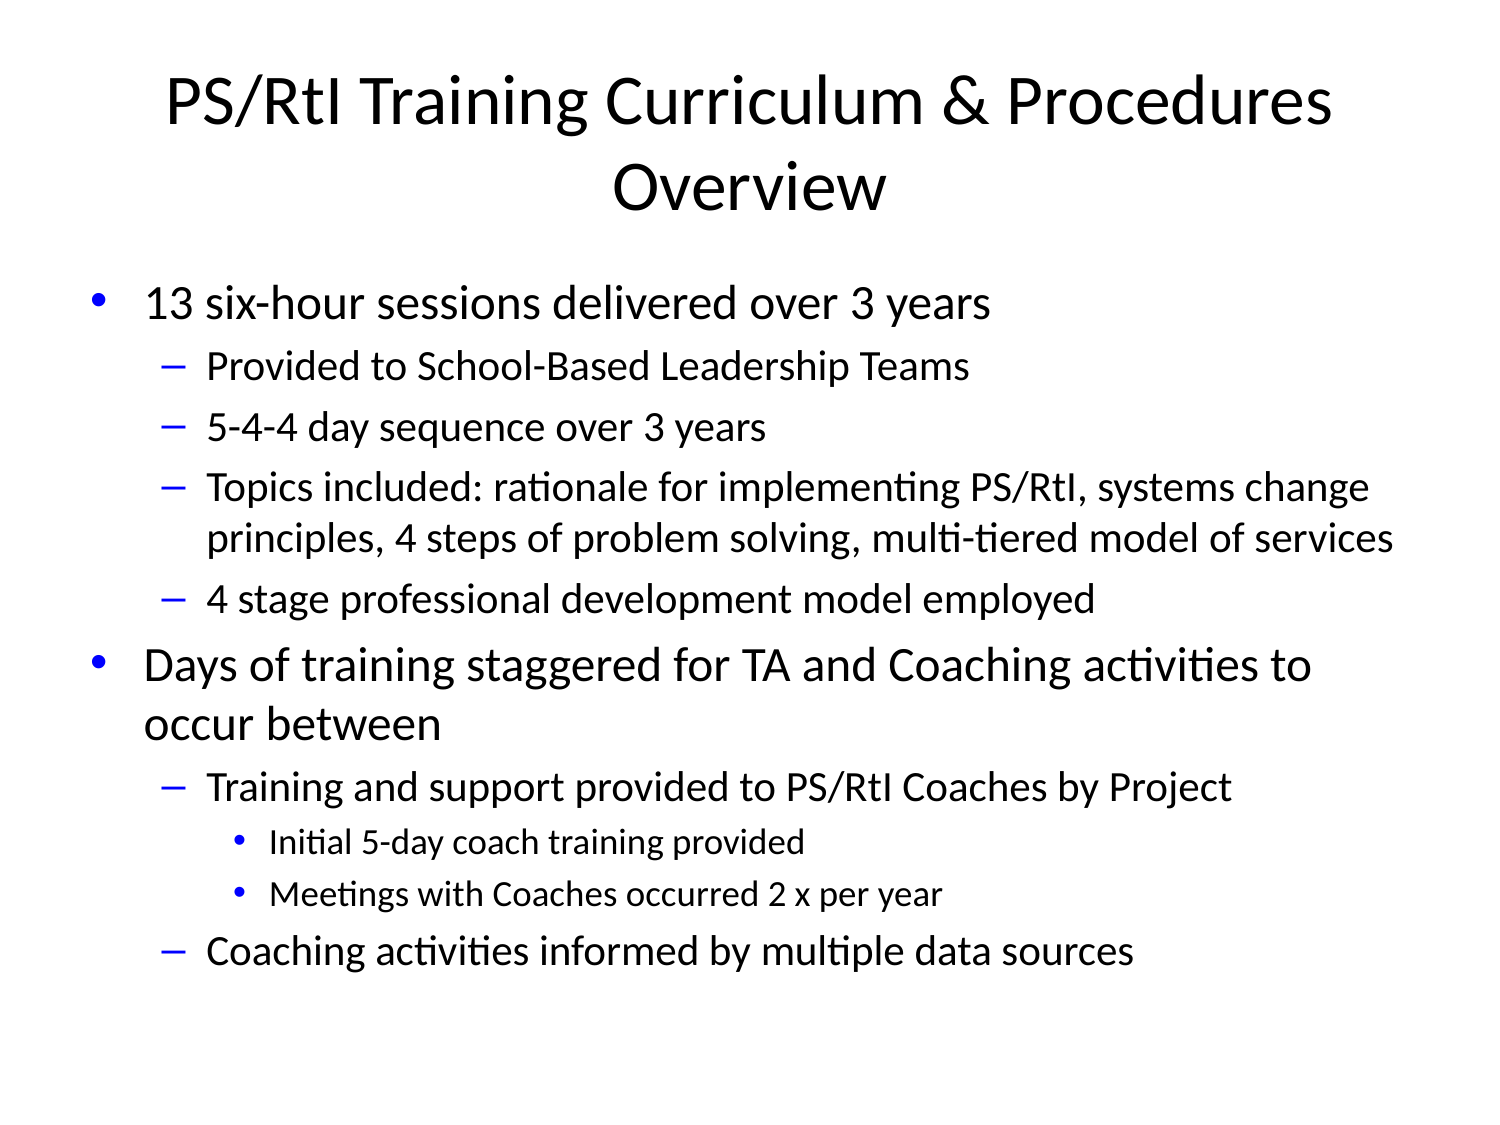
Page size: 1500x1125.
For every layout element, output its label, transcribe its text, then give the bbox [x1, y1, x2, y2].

title PS/RtI Training Curriculum & Procedures Overview [75, 45, 1425, 233]
list 13 six-hour sessions delivered over 3 years Provided to School-Based Leadership Teams 5-4-4 day sequence over 3 years Topics included: rationale for implementing PS/RtI, systems change principles, 4 steps of problem solving, multi-tiered model of services 4 stage professional development model employed Days of training staggered for TA and Coaching activities to occur between Training and support provided to PS/RtI Coaches by Project Initial 5-day coach training provided Meetings with Coaches occurred 2 x per year Coaching activities informed by multiple data sources [75, 262, 1425, 1005]
